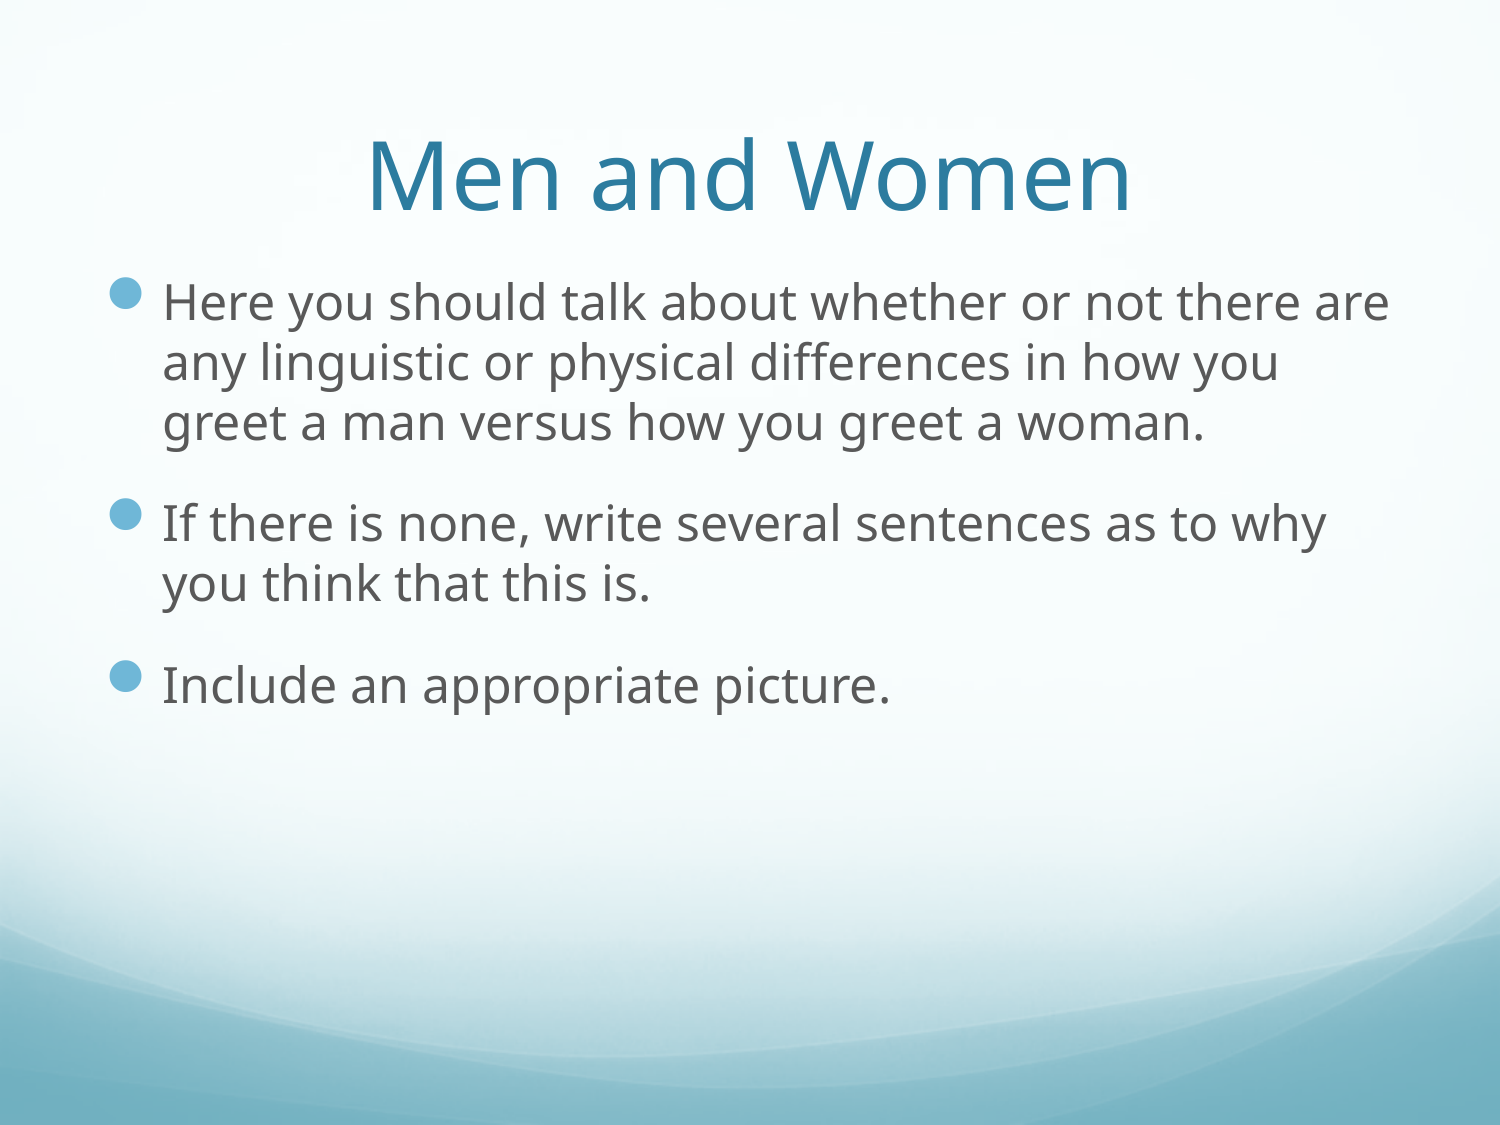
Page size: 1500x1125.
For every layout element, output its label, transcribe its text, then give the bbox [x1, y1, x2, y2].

list Here you should talk about whether or not there are any linguistic or physical differences in how you greet a man versus how you greet a woman. If there is none, write several sentences as to why you think that this is. Include an appropriate picture. [90, 262, 1410, 975]
title Men and Women [90, 17, 1410, 237]
